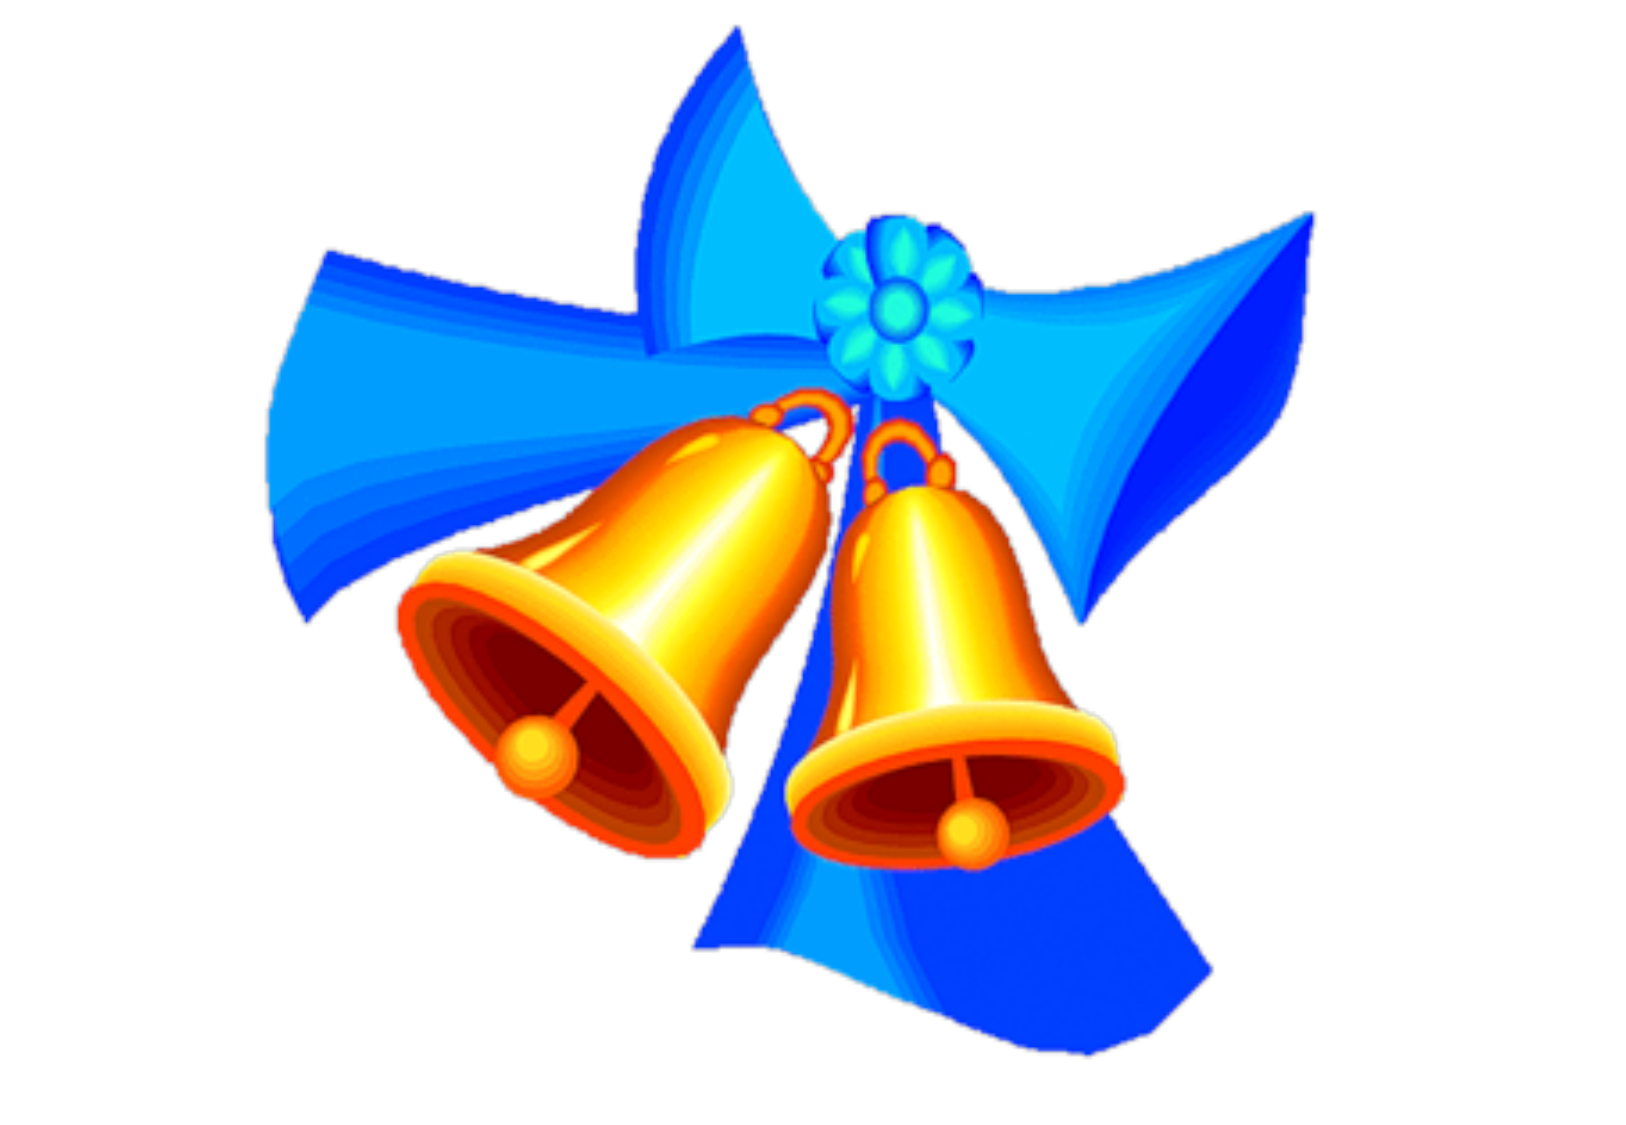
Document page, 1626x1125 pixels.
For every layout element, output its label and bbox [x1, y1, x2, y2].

picture [256, 16, 1329, 1071]
